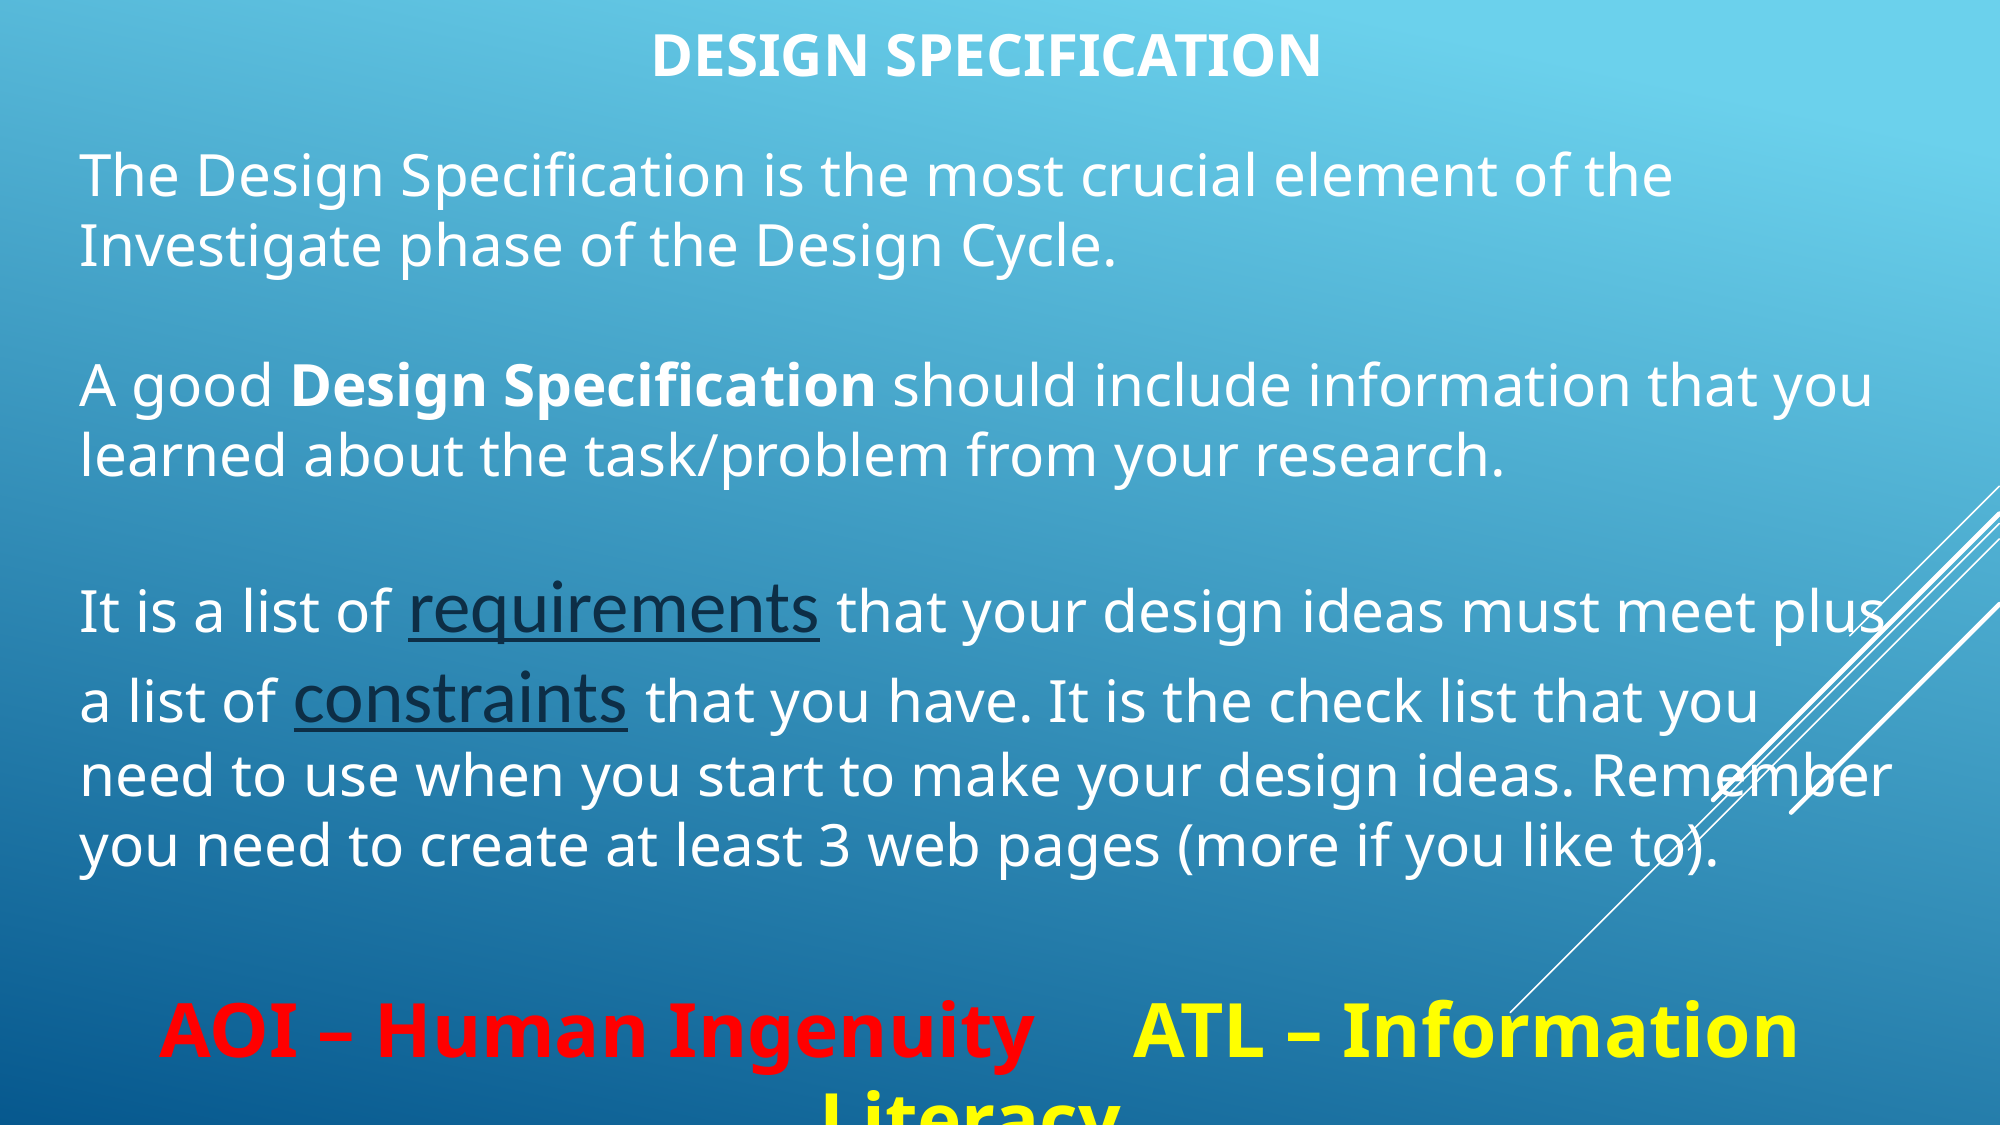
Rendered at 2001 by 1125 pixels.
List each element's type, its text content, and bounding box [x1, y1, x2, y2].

text_box AOI – Human Ingenuity ATL – Information Literacy [0, 974, 1961, 1125]
text_box DESIGN SPECIFICATION The Design Specification is the most crucial element of the Investigate phase of the Design Cycle. A good Design Specification should include information that you learned about the task/problem from your research. It is a list of requirements that your design ideas must meet plus a list of constraints that you have. It is the check list that you need to use when you start to make your design ideas. Remember you need to create at least 3 web pages (more if you like to). [64, 0, 1911, 974]
